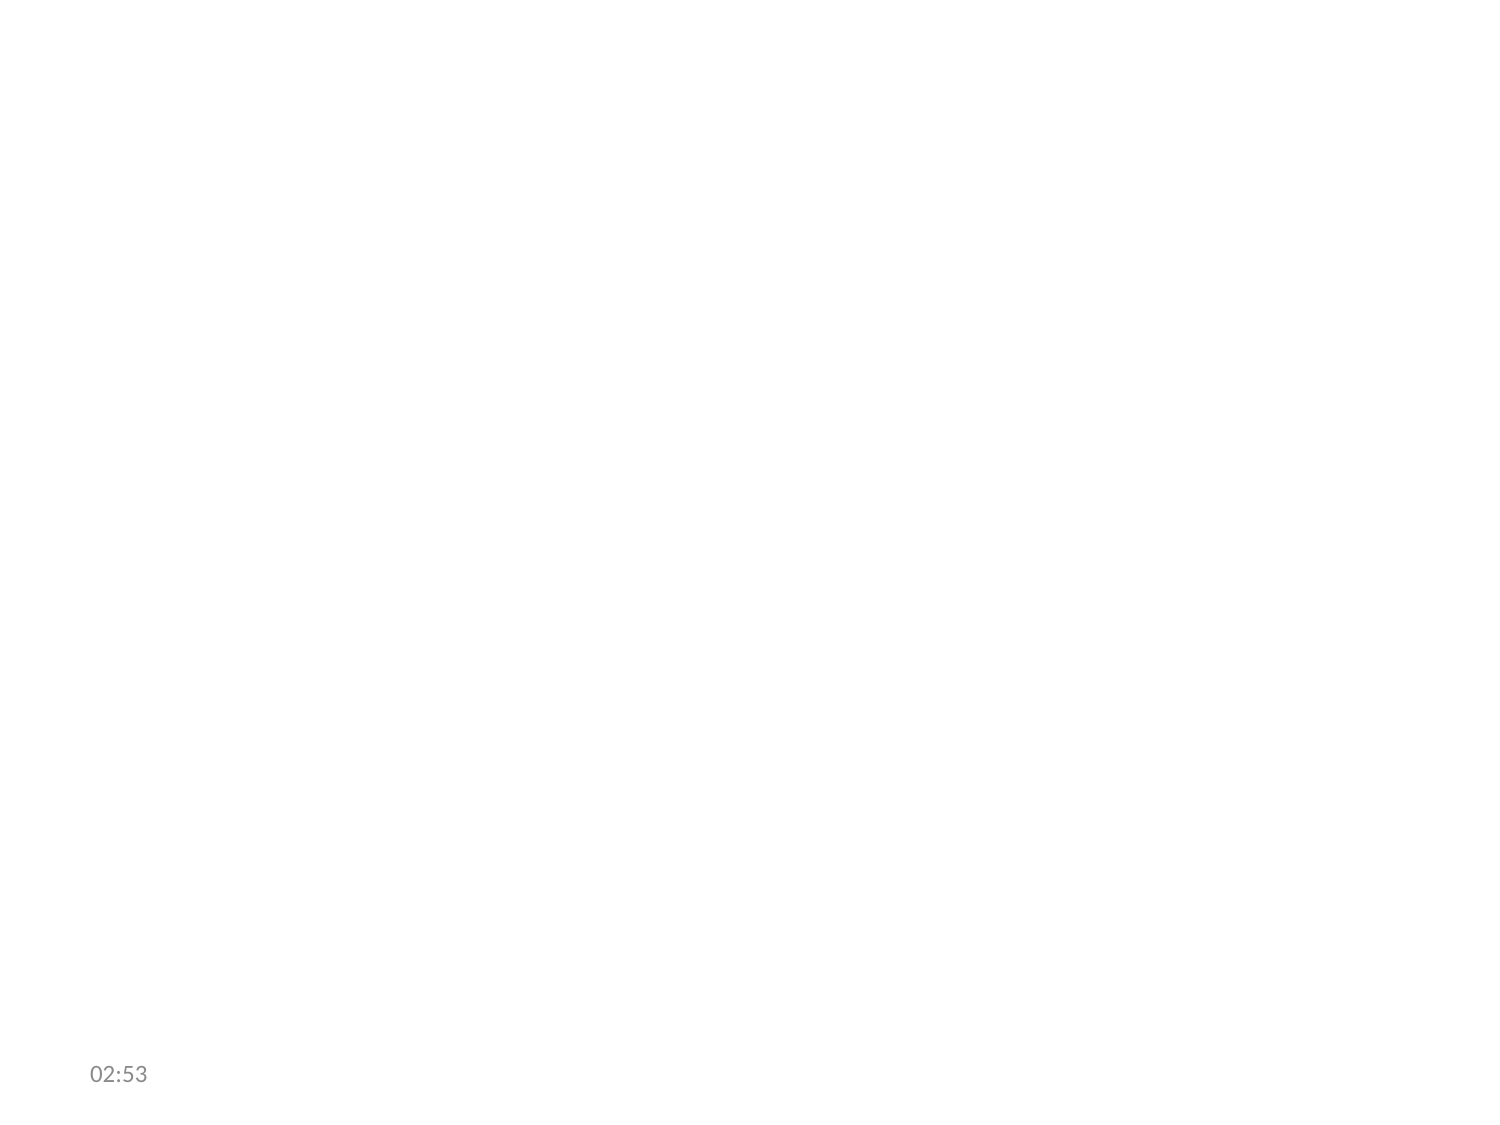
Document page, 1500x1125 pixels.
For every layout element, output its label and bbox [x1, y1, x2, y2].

slide_number [75, 1042, 425, 1103]
